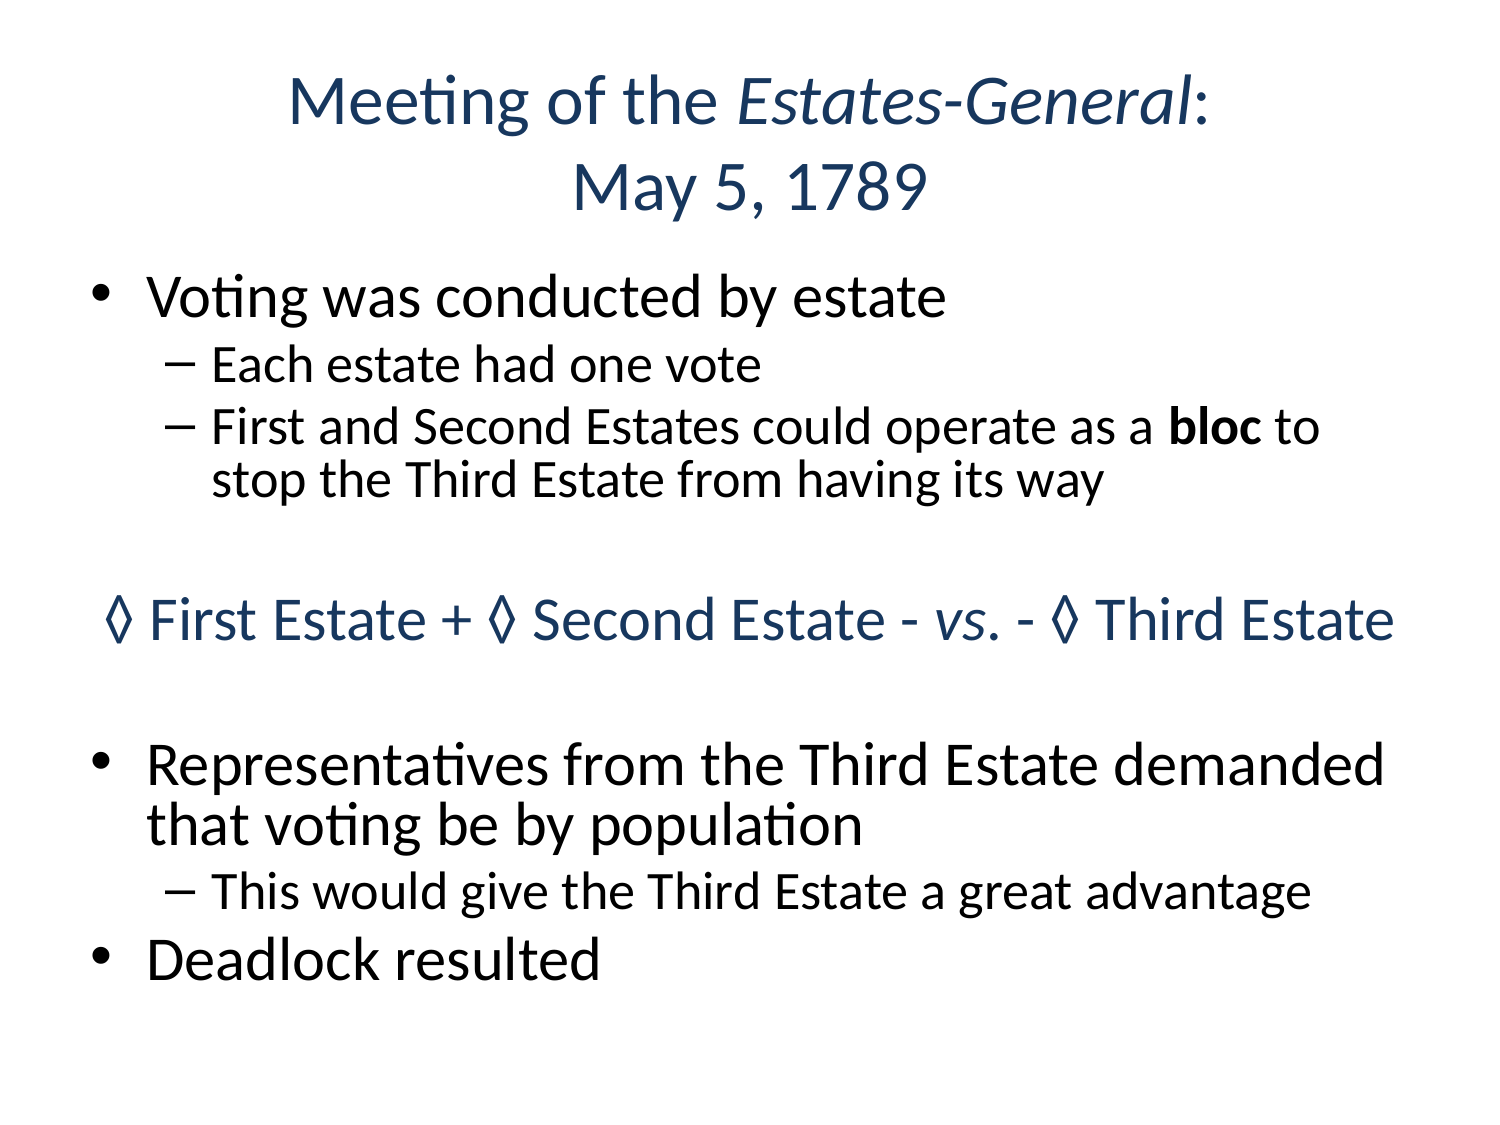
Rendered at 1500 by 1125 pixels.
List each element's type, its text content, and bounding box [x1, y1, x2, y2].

list Voting was conducted by estate Each estate had one vote First and Second Estates could operate as a bloc to stop the Third Estate from having its way ◊ First Estate + ◊ Second Estate - vs. - ◊ Third Estate Representatives from the Third Estate demanded that voting be by population This would give the Third Estate a great advantage Deadlock resulted [75, 262, 1425, 1063]
title Meeting of the Estates-General: May 5, 1789 [75, 45, 1425, 233]
